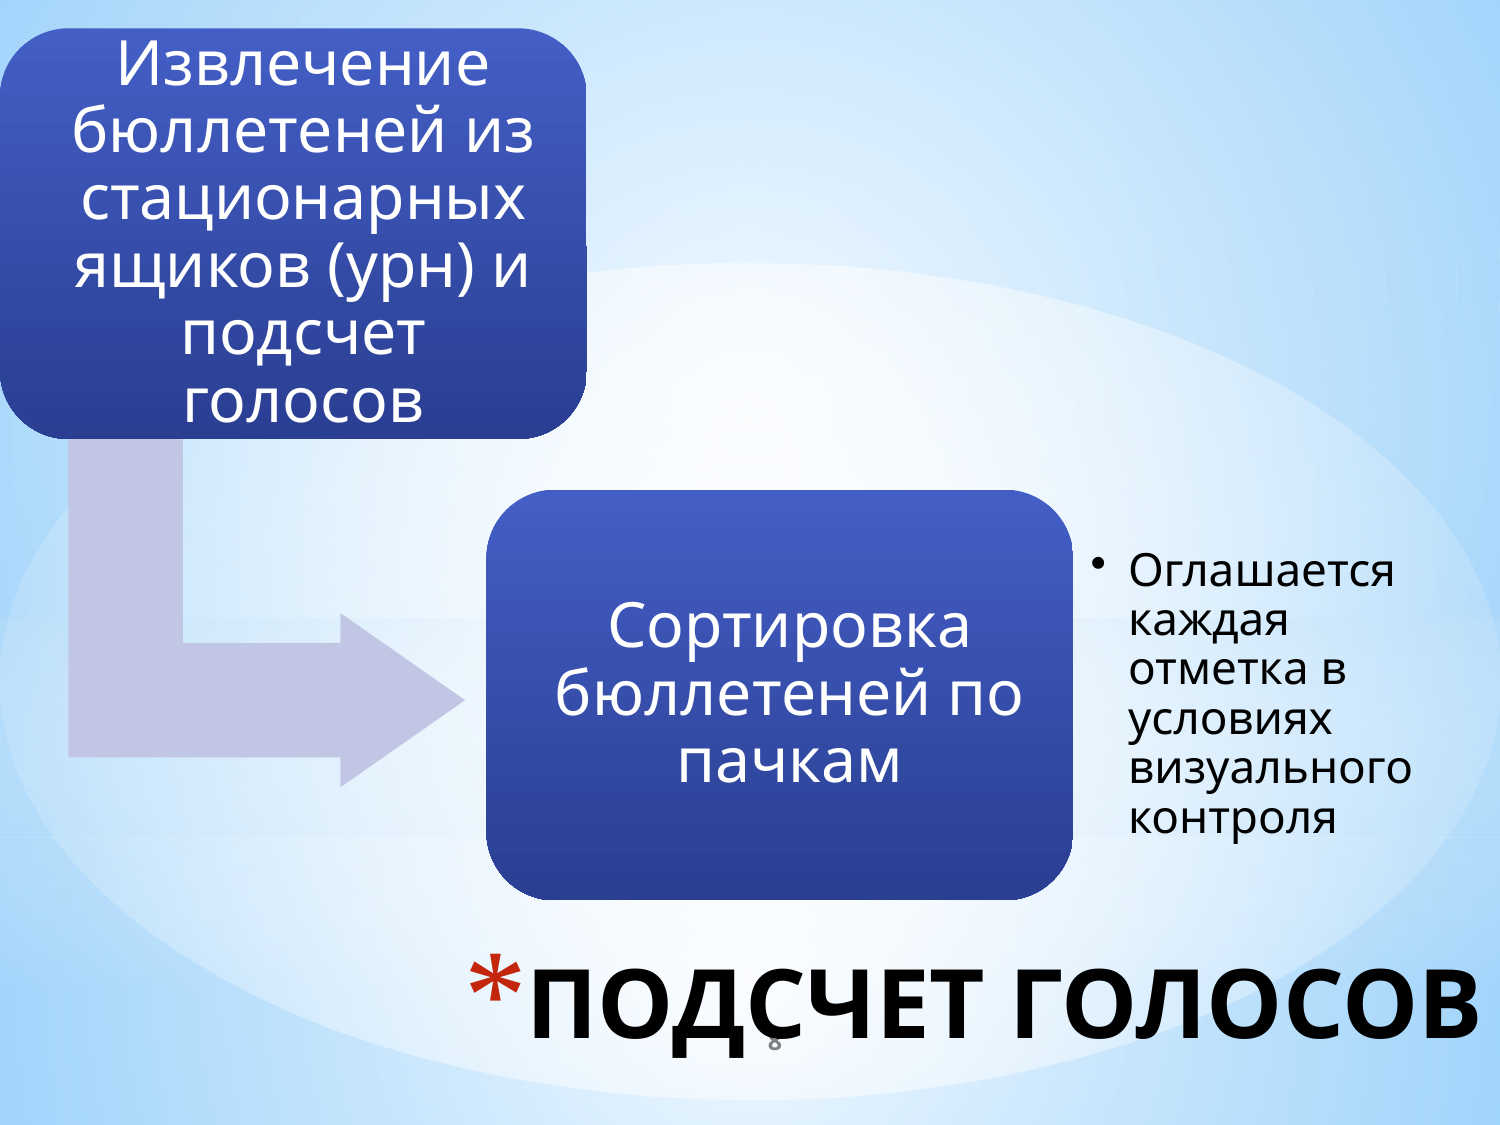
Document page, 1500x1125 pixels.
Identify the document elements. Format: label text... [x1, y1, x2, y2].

slide_number 8 [624, 1012, 925, 1073]
title ПОДСЧЕТ ГОЛОСОВ [429, 936, 1499, 1123]
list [0, 0, 1500, 929]
